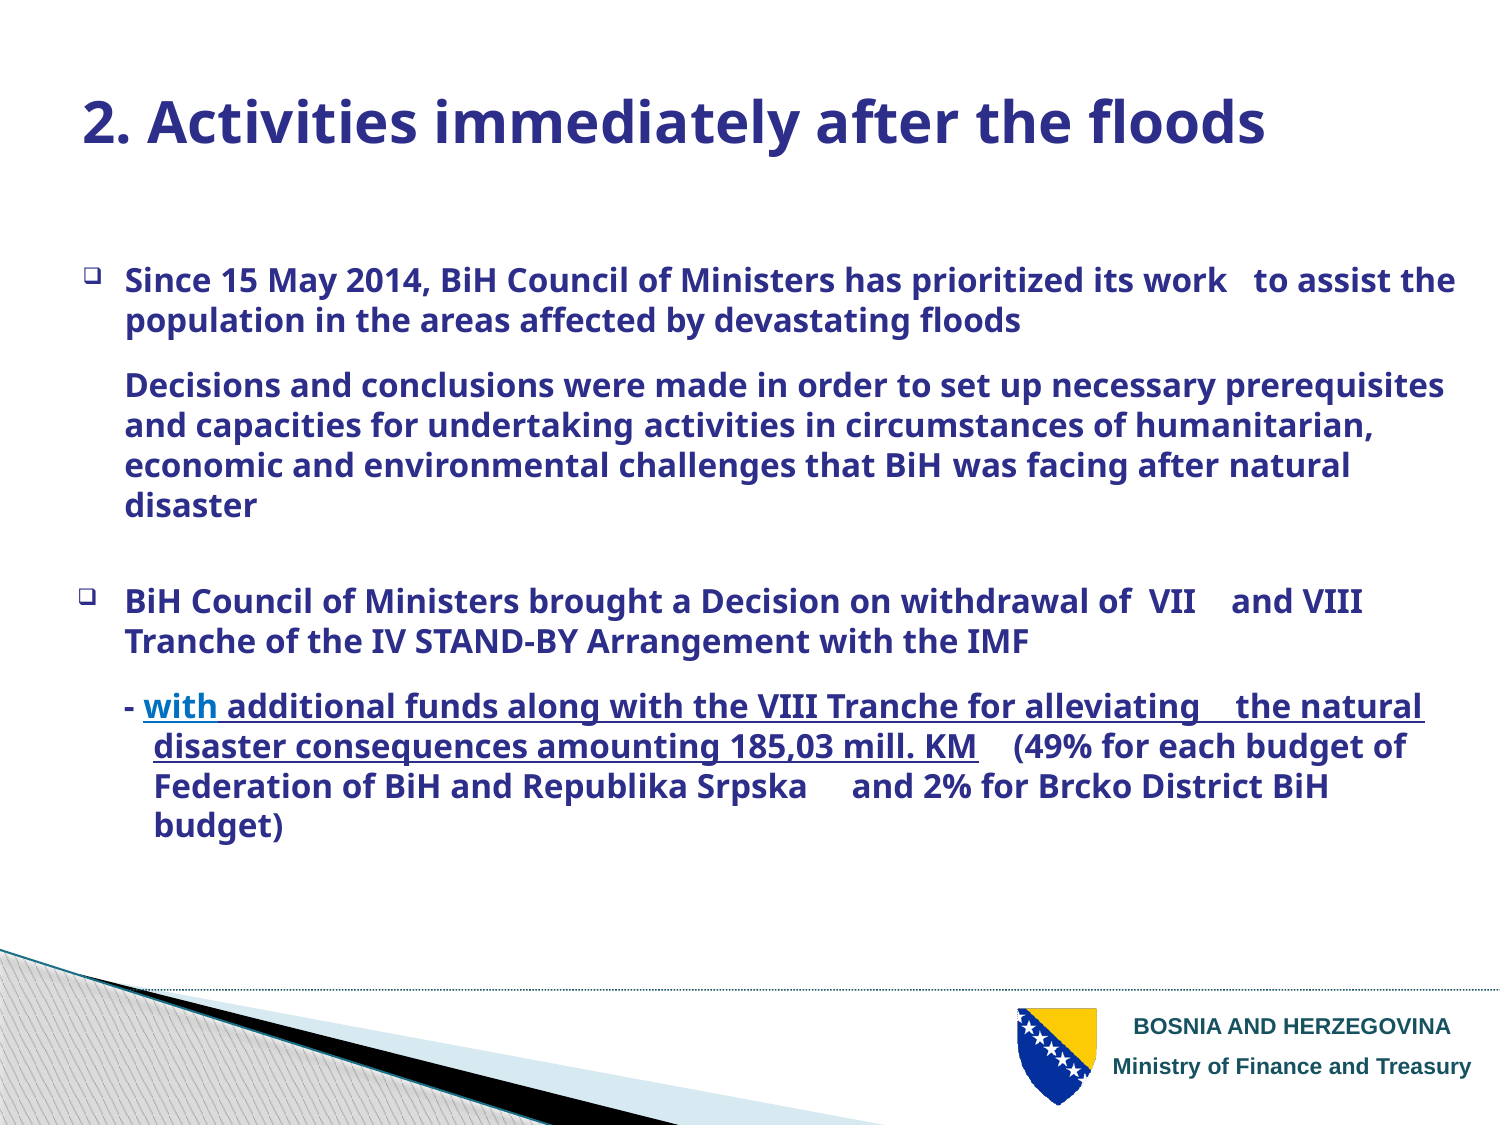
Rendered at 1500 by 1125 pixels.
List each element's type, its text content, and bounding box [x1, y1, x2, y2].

text_box 2. Activities immediately after the floods [37, 78, 1463, 175]
text_box BOSNIA AND HERZEGOVINA Ministry of Finance and Treasury [1096, 1004, 1489, 1125]
picture [1017, 1008, 1098, 1106]
list Since 15 May 2014, BiH Council of Ministers has prioritized its work to assist the population in the areas affected by devastating floods Decisions and conclusions were made in order to set up necessary prerequisites and capacities for undertaking activities in circumstances of humanitarian, economic and environmental challenges that BiH was facing after natural disaster BiH Council of Ministers brought a Decision on withdrawal of VII and VIII Tranche of the IV STAND-BY Arrangement with the IMF - with additional funds along with the VIII Tranche for alleviating the natural disaster consequences amounting 185,03 mill. KM (49% for each budget of Federation of BiH and Republika Srpska and 2% for Brcko District BiH budget) [50, 187, 1475, 990]
